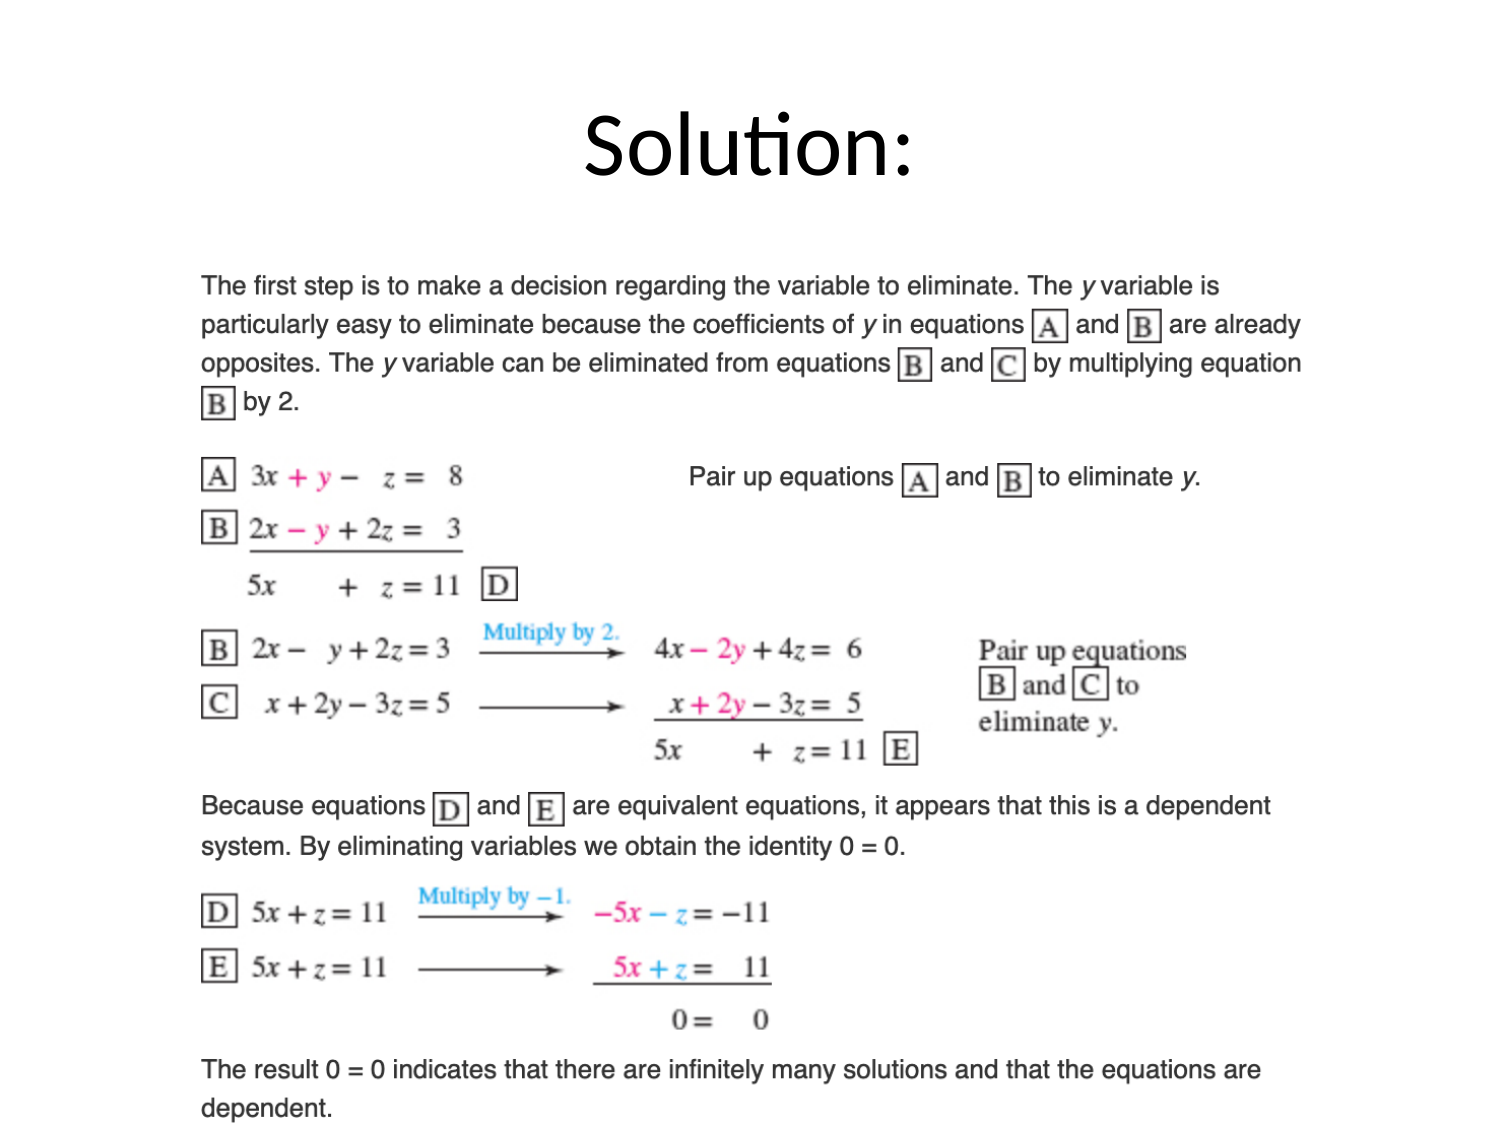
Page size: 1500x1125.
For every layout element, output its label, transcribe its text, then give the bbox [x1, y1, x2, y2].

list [0, 262, 1500, 1125]
title Solution: [75, 45, 1425, 233]
